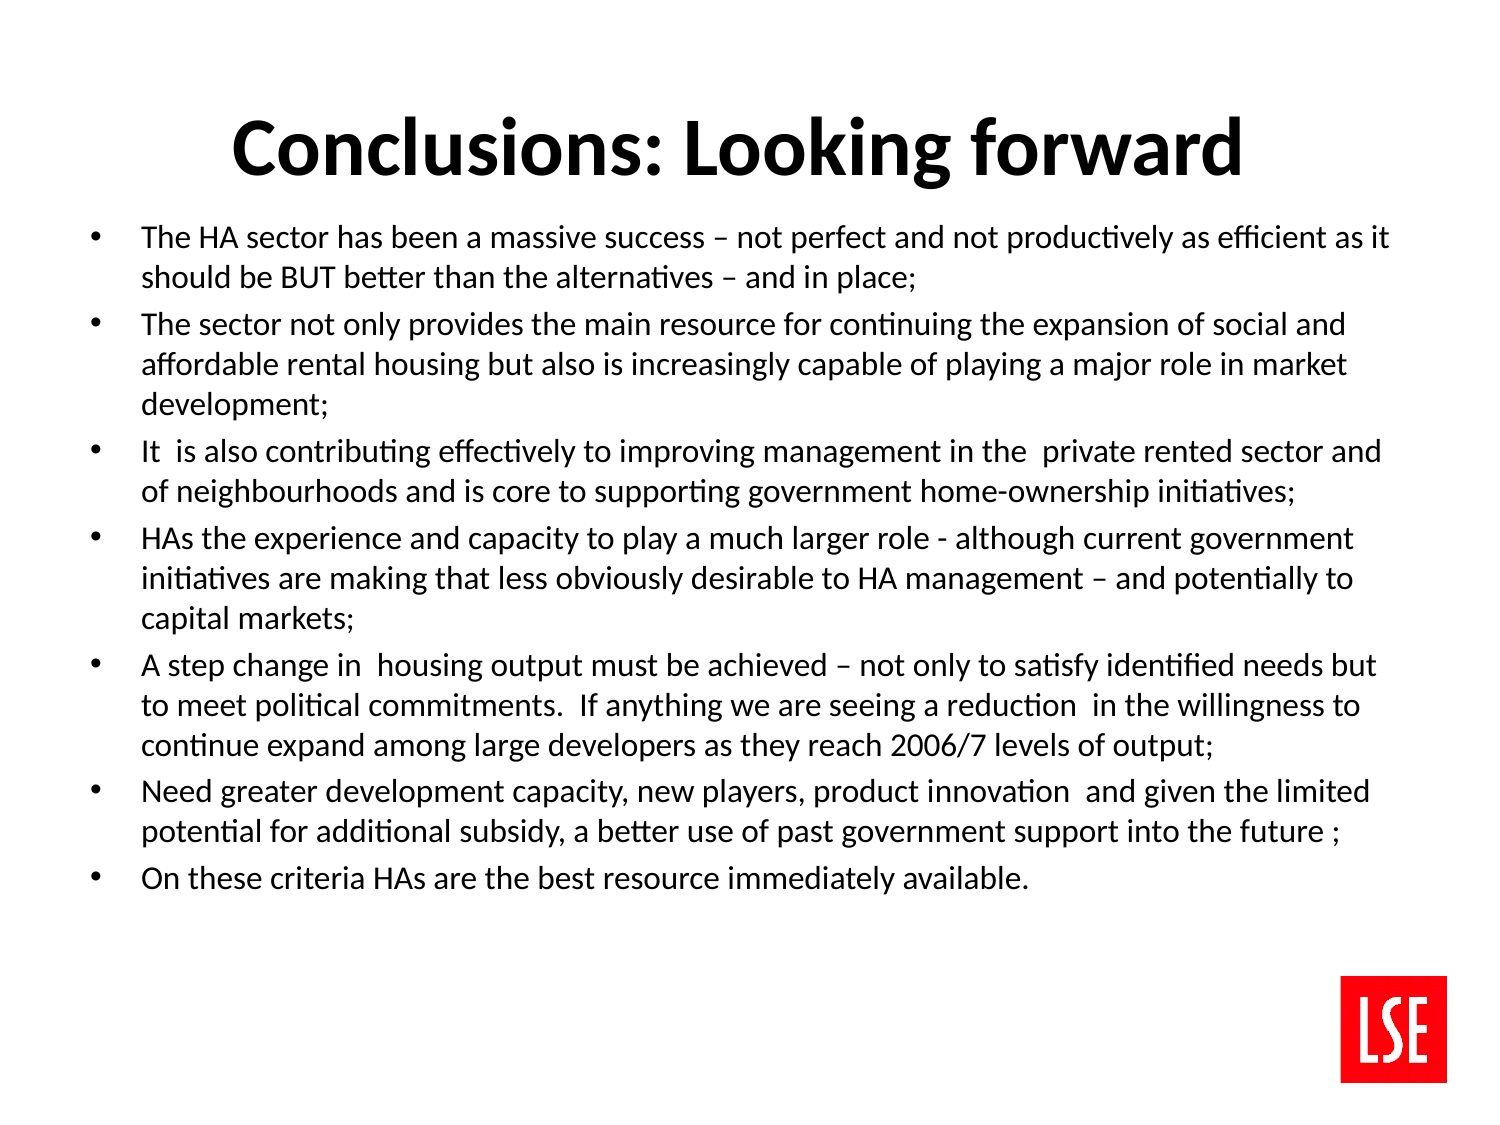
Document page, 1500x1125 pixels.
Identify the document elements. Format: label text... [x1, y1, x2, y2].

list The HA sector has been a massive success – not perfect and not productively as efficient as it should be BUT better than the alternatives – and in place; The sector not only provides the main resource for continuing the expansion of social and affordable rental housing but also is increasingly capable of playing a major role in market development; It is also contributing effectively to improving management in the private rented sector and of neighbourhoods and is core to supporting government home-ownership initiatives; HAs the experience and capacity to play a much larger role - although current government initiatives are making that less obviously desirable to HA management – and potentially to capital markets; A step change in housing output must be achieved – not only to satisfy identified needs but to meet political commitments. If anything we are seeing a reduction in the willingness to continue expand among large developers as they reach 2006/7 levels of output; Need greater development capacity, new players, product innovation and given the limited potential for additional subsidy, a better use of past government support into the future ; On these criteria HAs are the best resource immediately available. [75, 208, 1425, 1005]
picture [1340, 975, 1448, 1083]
title Conclusions: Looking forward [75, 45, 1425, 208]
